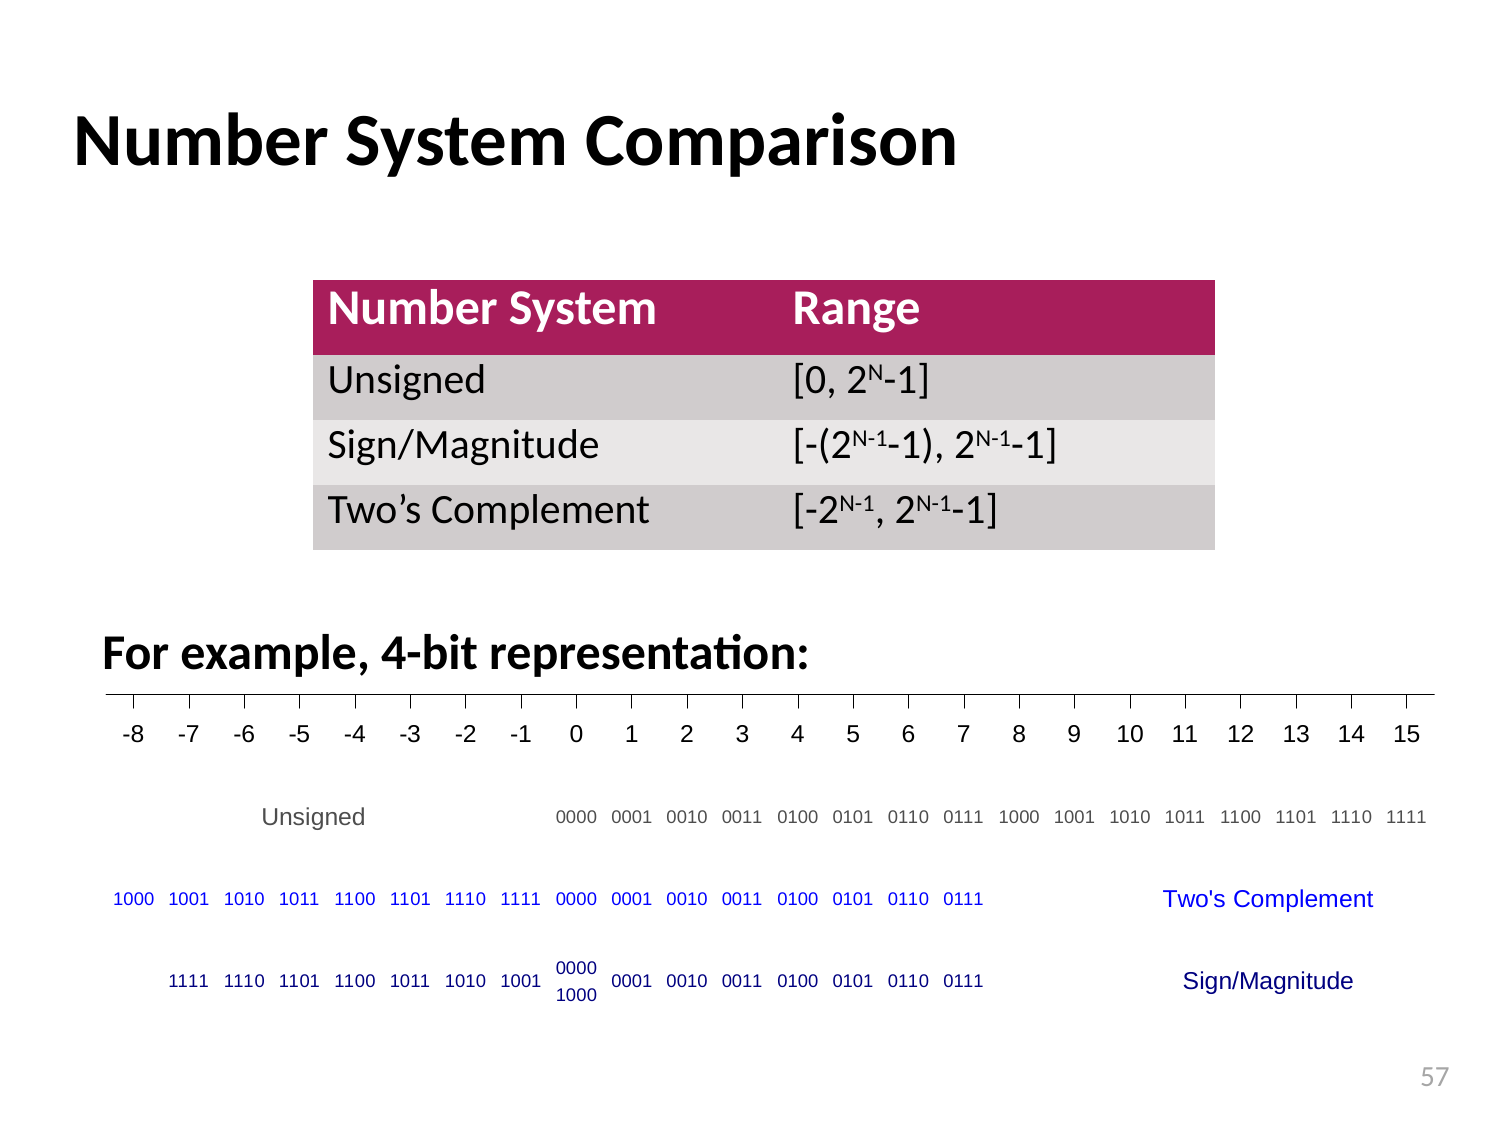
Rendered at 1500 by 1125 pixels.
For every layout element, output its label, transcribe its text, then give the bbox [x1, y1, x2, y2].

table_cell [-2N-1, 2N-1-1] [778, 485, 1215, 550]
table_header Number System [313, 280, 778, 355]
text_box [74, 690, 1465, 1013]
table_header Range [778, 280, 1215, 355]
table_cell [-(2N-1-1), 2N-1-1] [778, 420, 1215, 485]
table_cell Unsigned [313, 355, 778, 420]
text_box For example, 4-bit representation: [87, 612, 1113, 688]
table_cell Two’s Complement [313, 485, 778, 550]
table_cell Sign/Magnitude [313, 420, 778, 485]
table_cell [0, 2N-1] [778, 355, 1215, 420]
title Number System Comparison [58, 72, 1305, 199]
